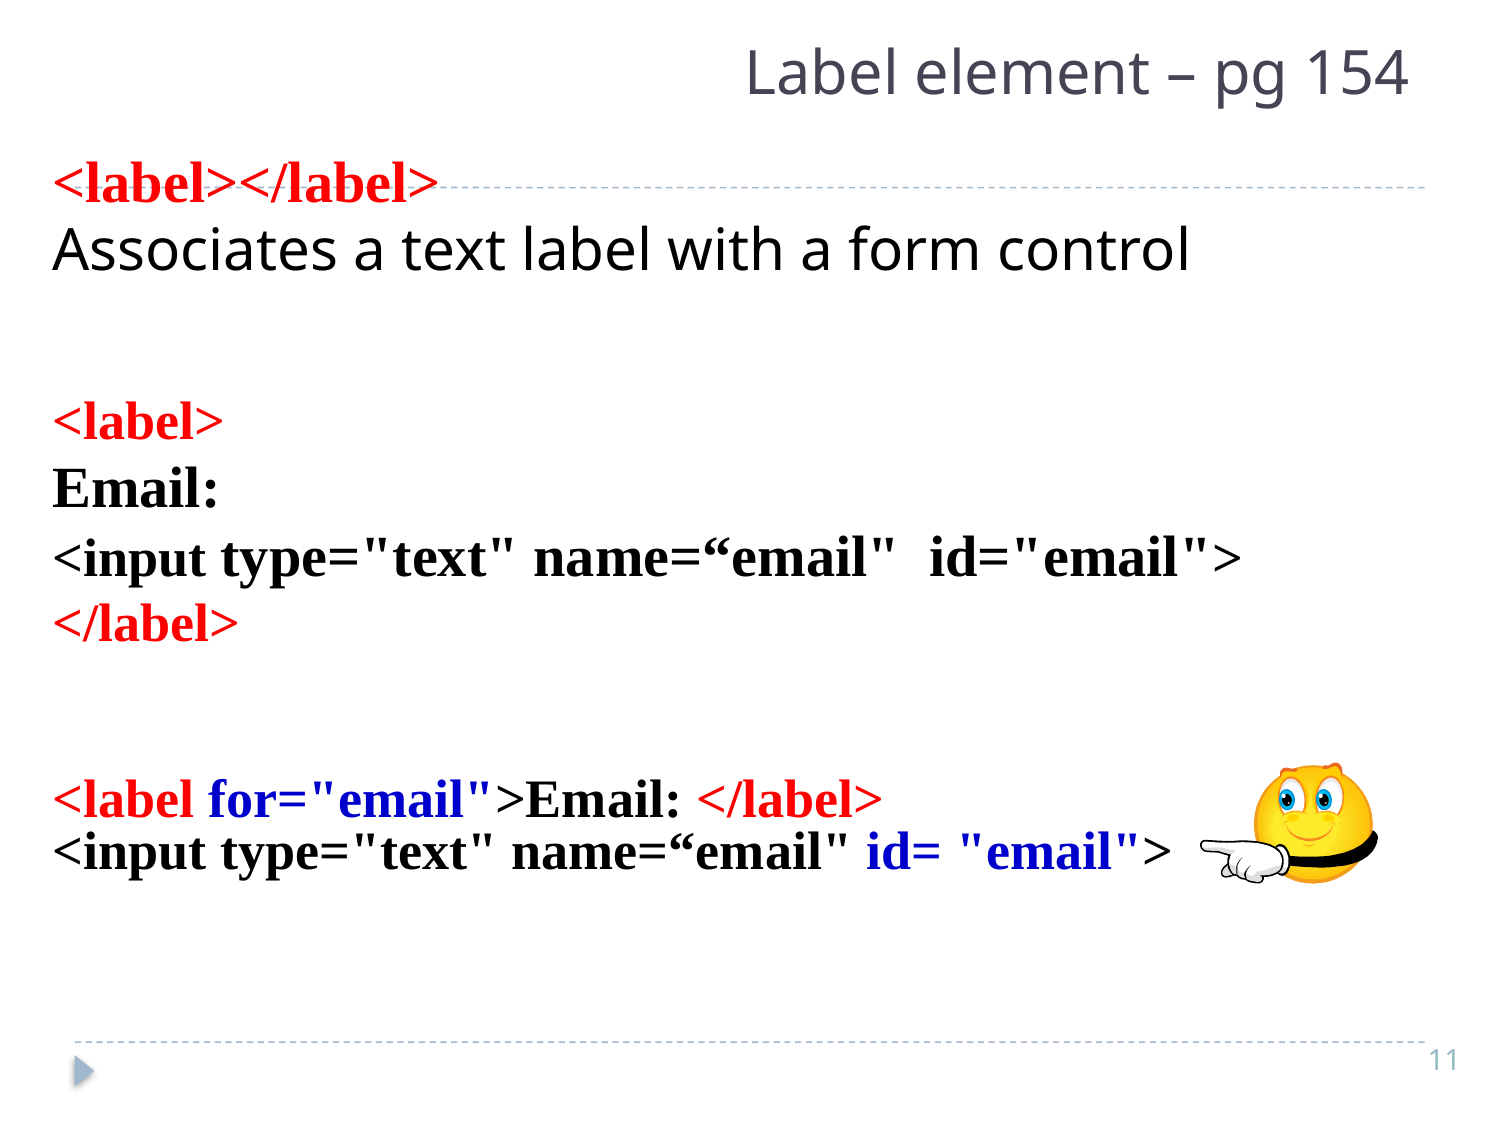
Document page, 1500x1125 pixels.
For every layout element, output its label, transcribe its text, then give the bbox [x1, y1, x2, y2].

picture [1199, 762, 1379, 884]
slide_number 11 [1413, 1034, 1488, 1113]
title Label element – pg 154 [75, 24, 1425, 149]
list <label></label> Associates a text label with a form control <label> Email: <input type="text" name=“email" id="email"> </label> <label for="email">Email: </label> <input type="text" name=“email" id= "email"> [37, 149, 1475, 913]
